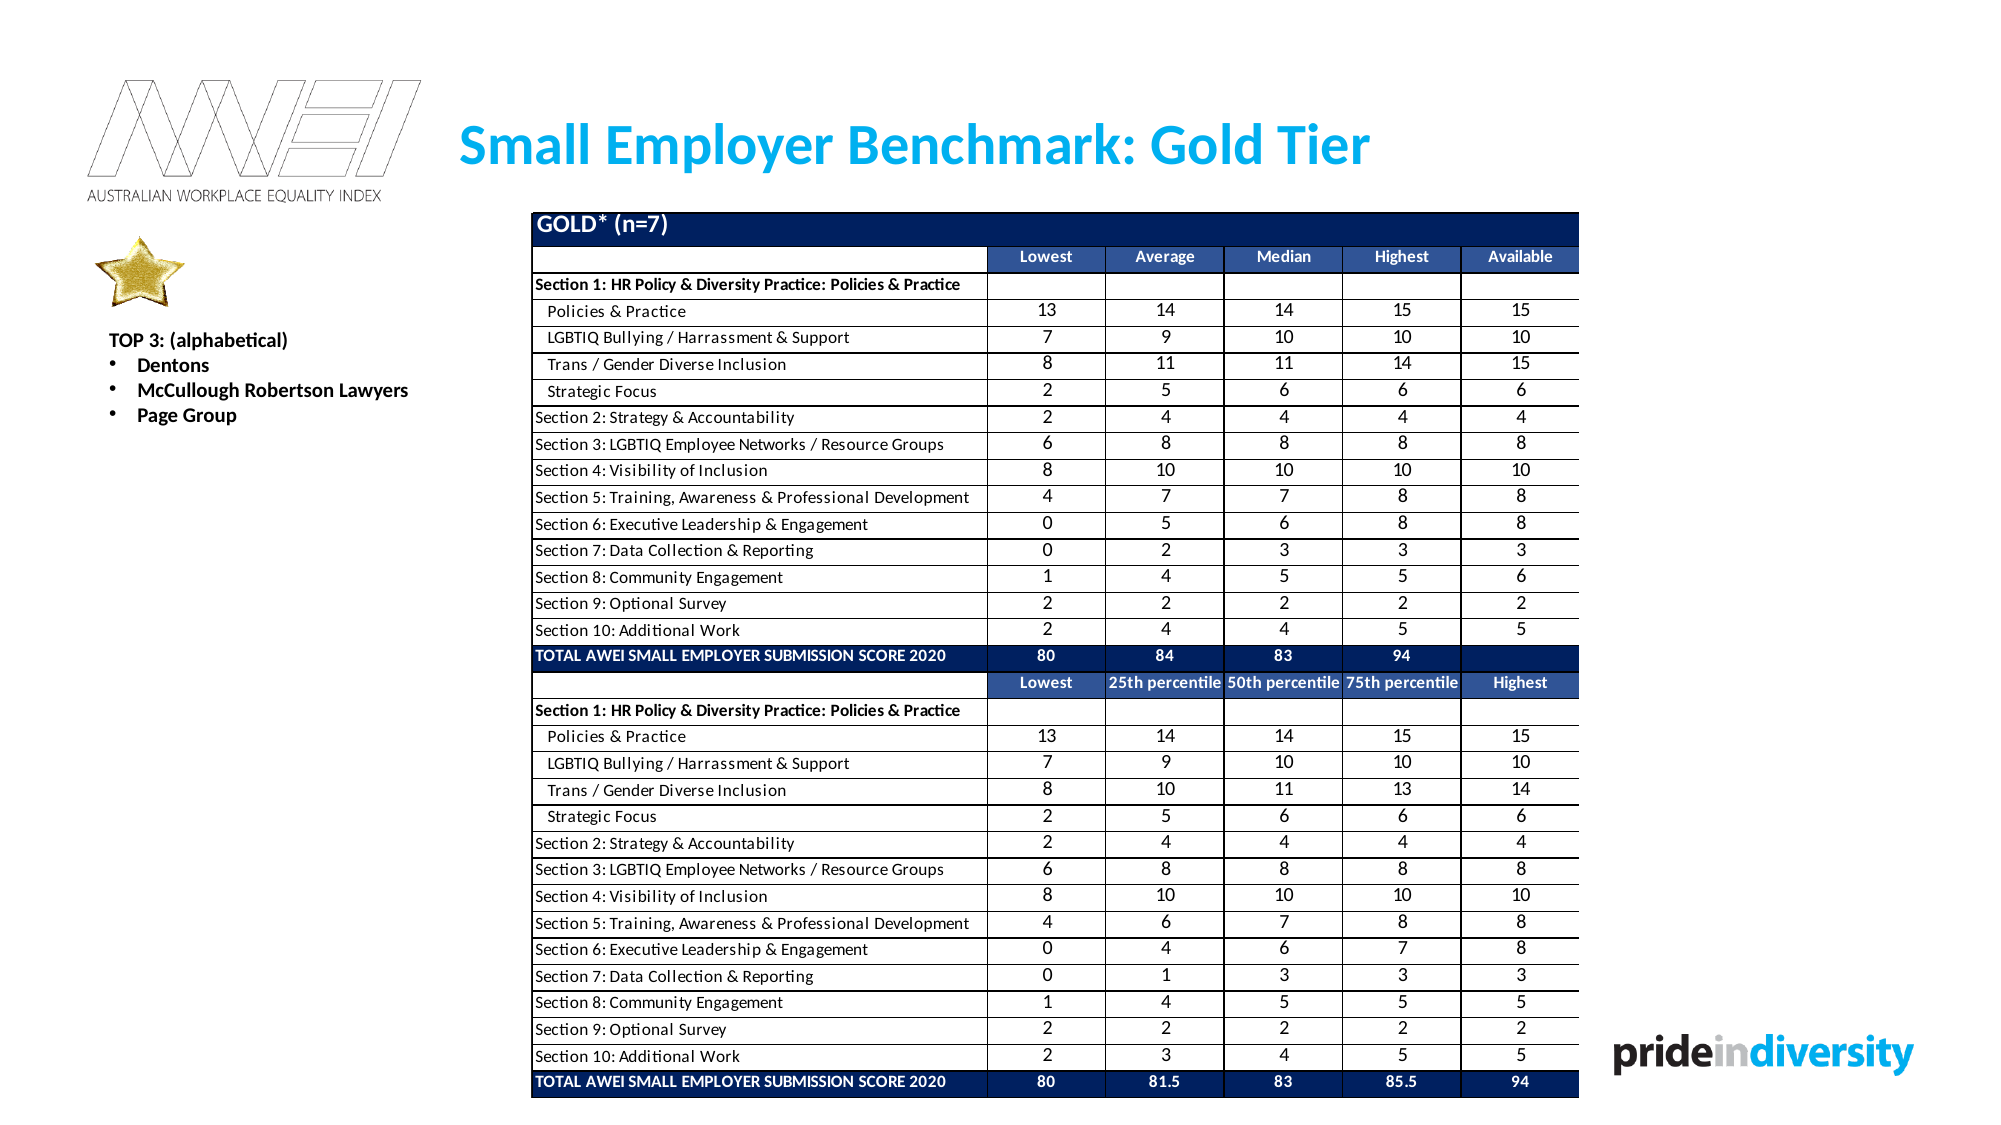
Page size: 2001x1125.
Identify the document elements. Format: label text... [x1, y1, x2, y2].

picture [1900, 1049, 1914, 1076]
picture [1614, 1034, 1914, 1076]
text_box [94, 235, 469, 464]
picture [1758, 1050, 1765, 1061]
picture [531, 212, 1581, 1099]
title Small Employer Benchmark: Gold Tier [444, 47, 1914, 235]
picture [86, 78, 422, 204]
